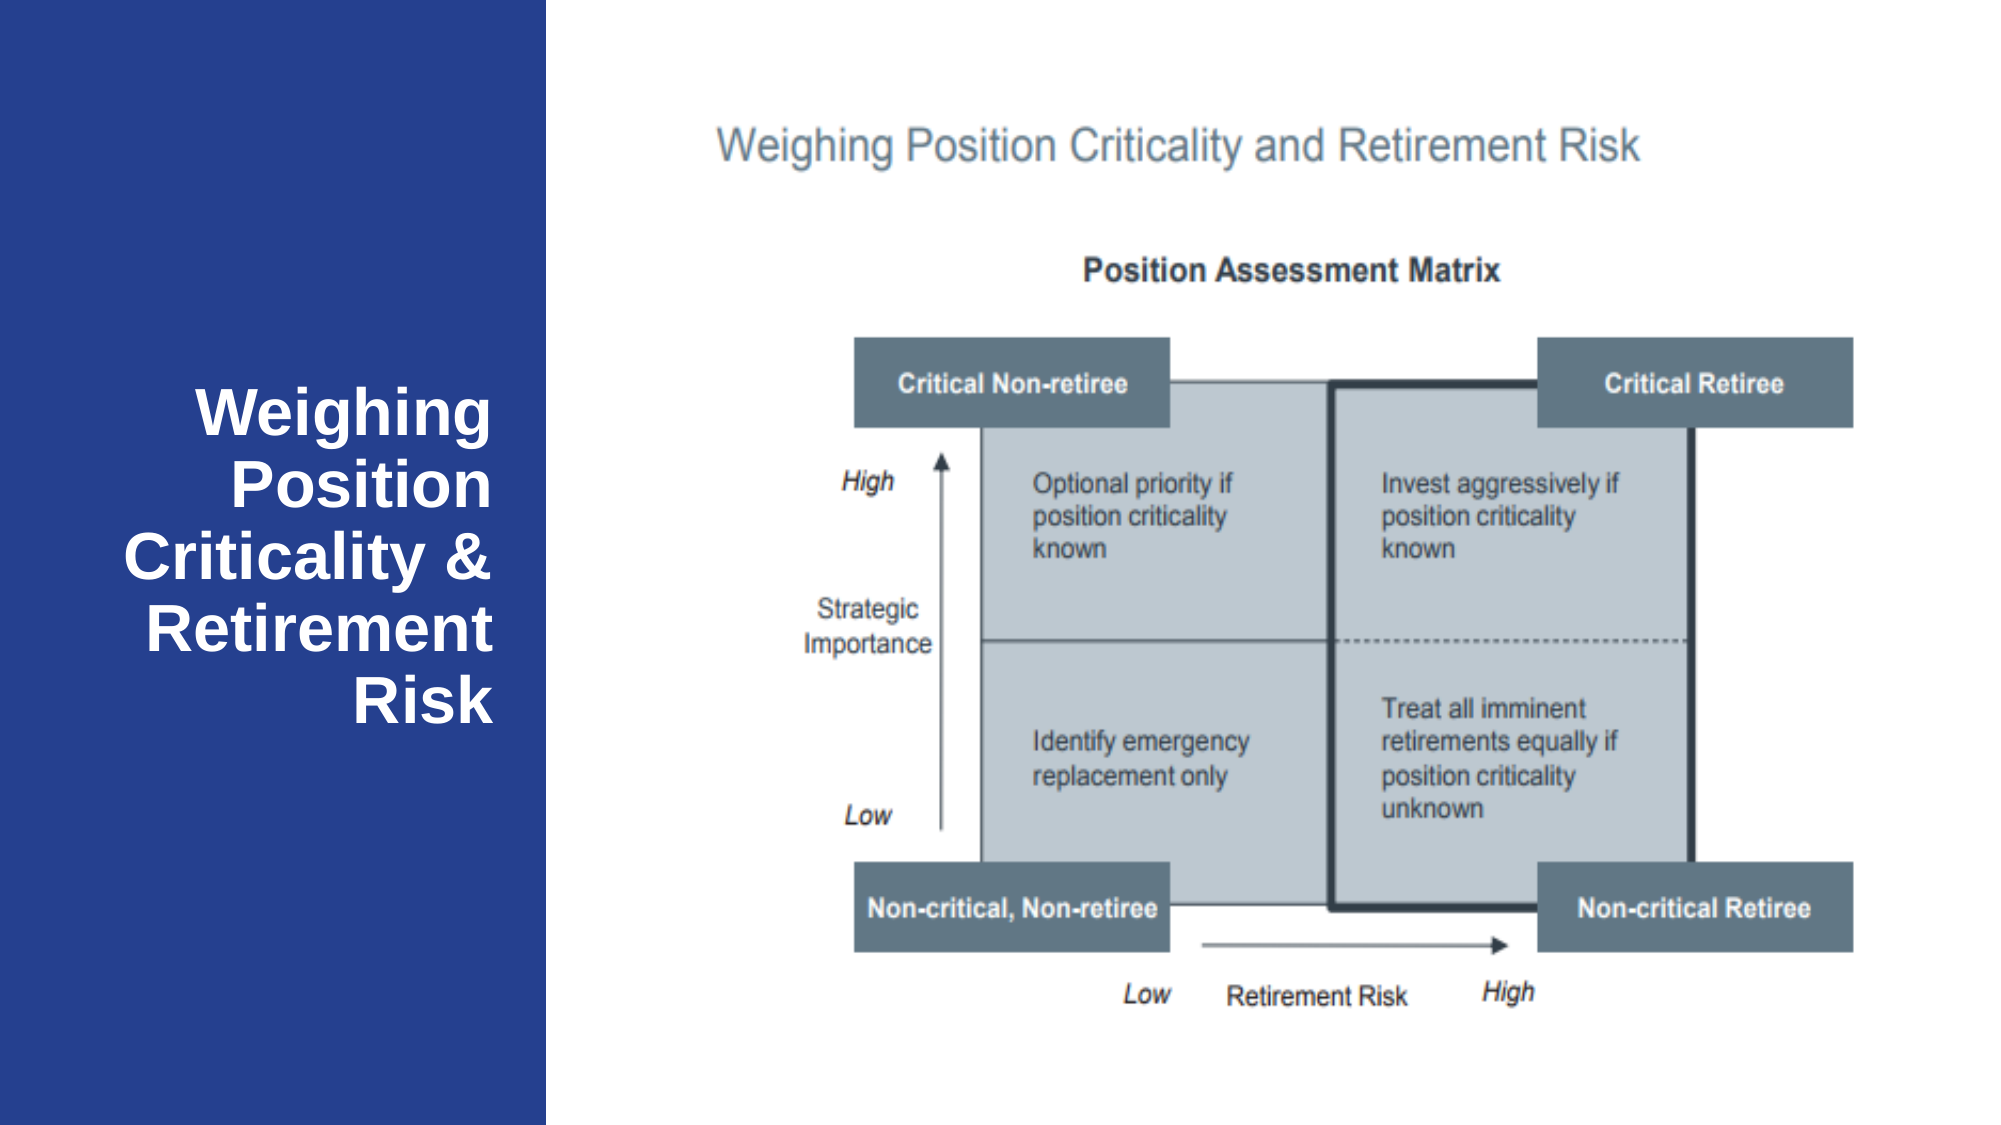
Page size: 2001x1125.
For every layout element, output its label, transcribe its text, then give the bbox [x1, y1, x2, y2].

title Weighing Position Criticality & Retirement Risk [37, 448, 509, 667]
picture [700, 92, 1871, 1019]
